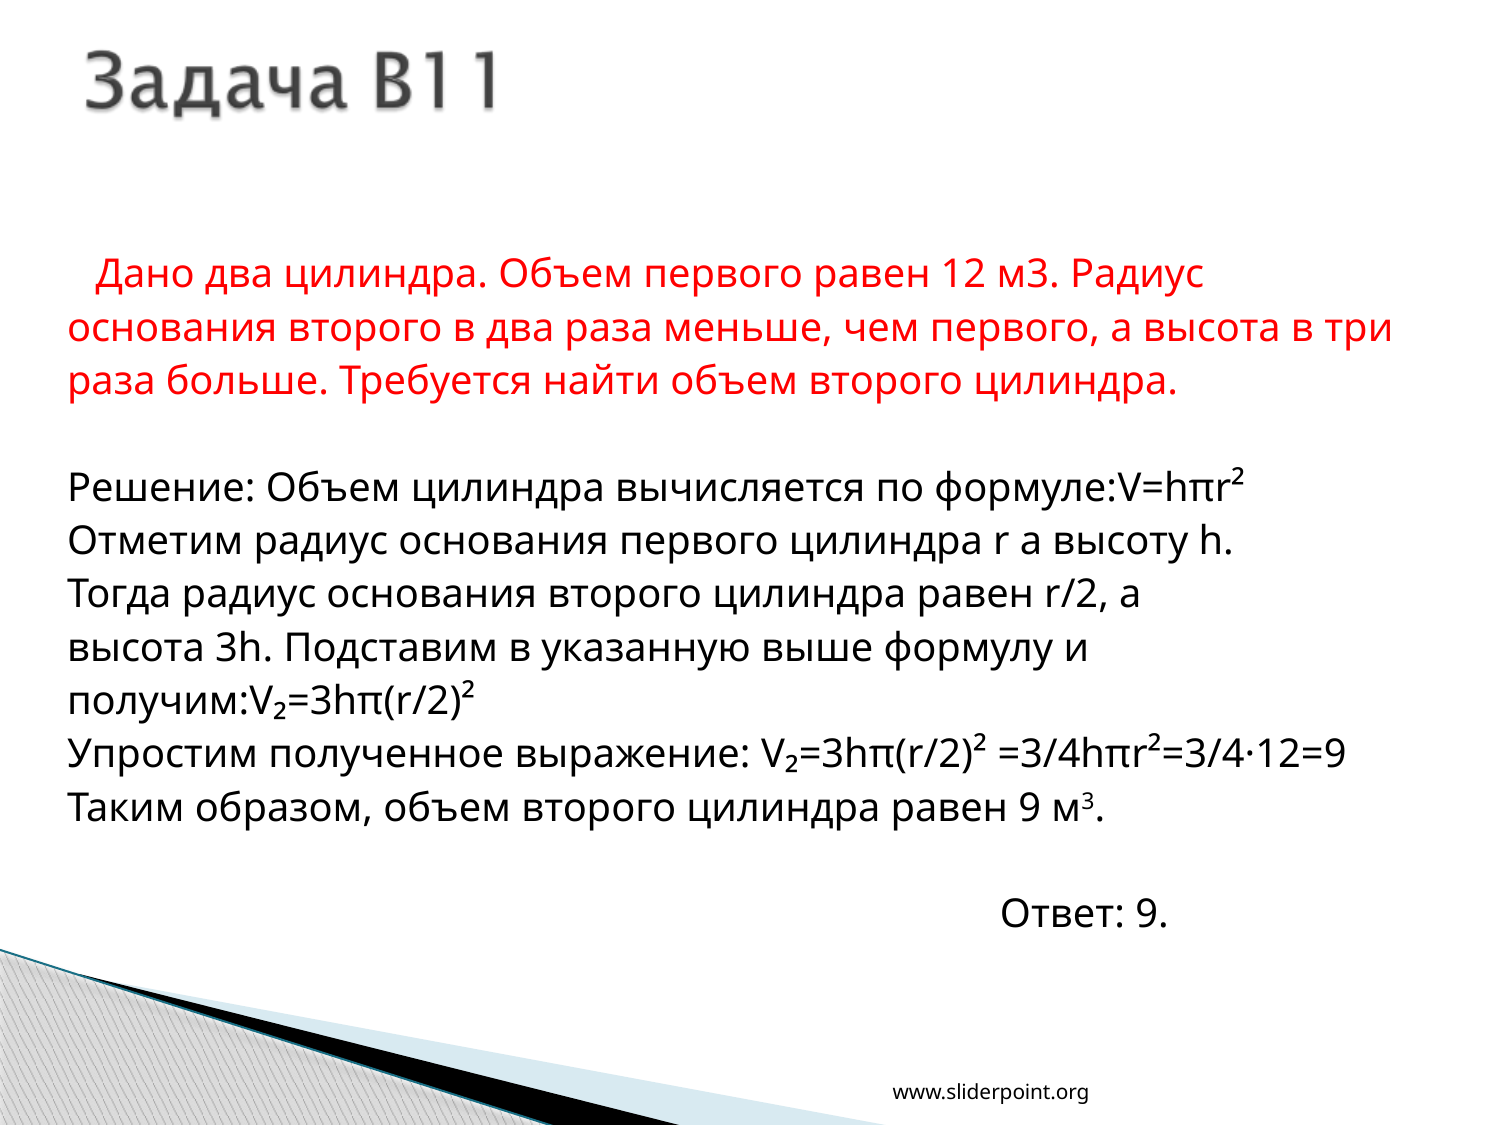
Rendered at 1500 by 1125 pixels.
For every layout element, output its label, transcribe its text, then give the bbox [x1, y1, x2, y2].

footer www.sliderpoint.org [718, 1051, 1105, 1112]
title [31, 16, 1422, 191]
list Дано два цилиндра. Объем первого равен 12 м3. Радиус основания второго в два раза меньше, чем первого, а высота в три раза больше. Требуется найти объем второго цилиндра. Решение: Объем цилиндра вычисляется по формуле:V=hπr² Отметим радиус основания первого цилиндра r а высоту h. Тогда радиус основания второго цилиндра равен r/2, а высота 3h. Подставим в указанную выше формулу и получим:V₂=3hπ(r/2)² Упростим полученное выражение: V₂=3hπ(r/2)² =3/4hπr²=3/4·12=9 Таким образом, объем второго цилиндра равен 9 м3. Ответ: 9. [34, 140, 1500, 962]
